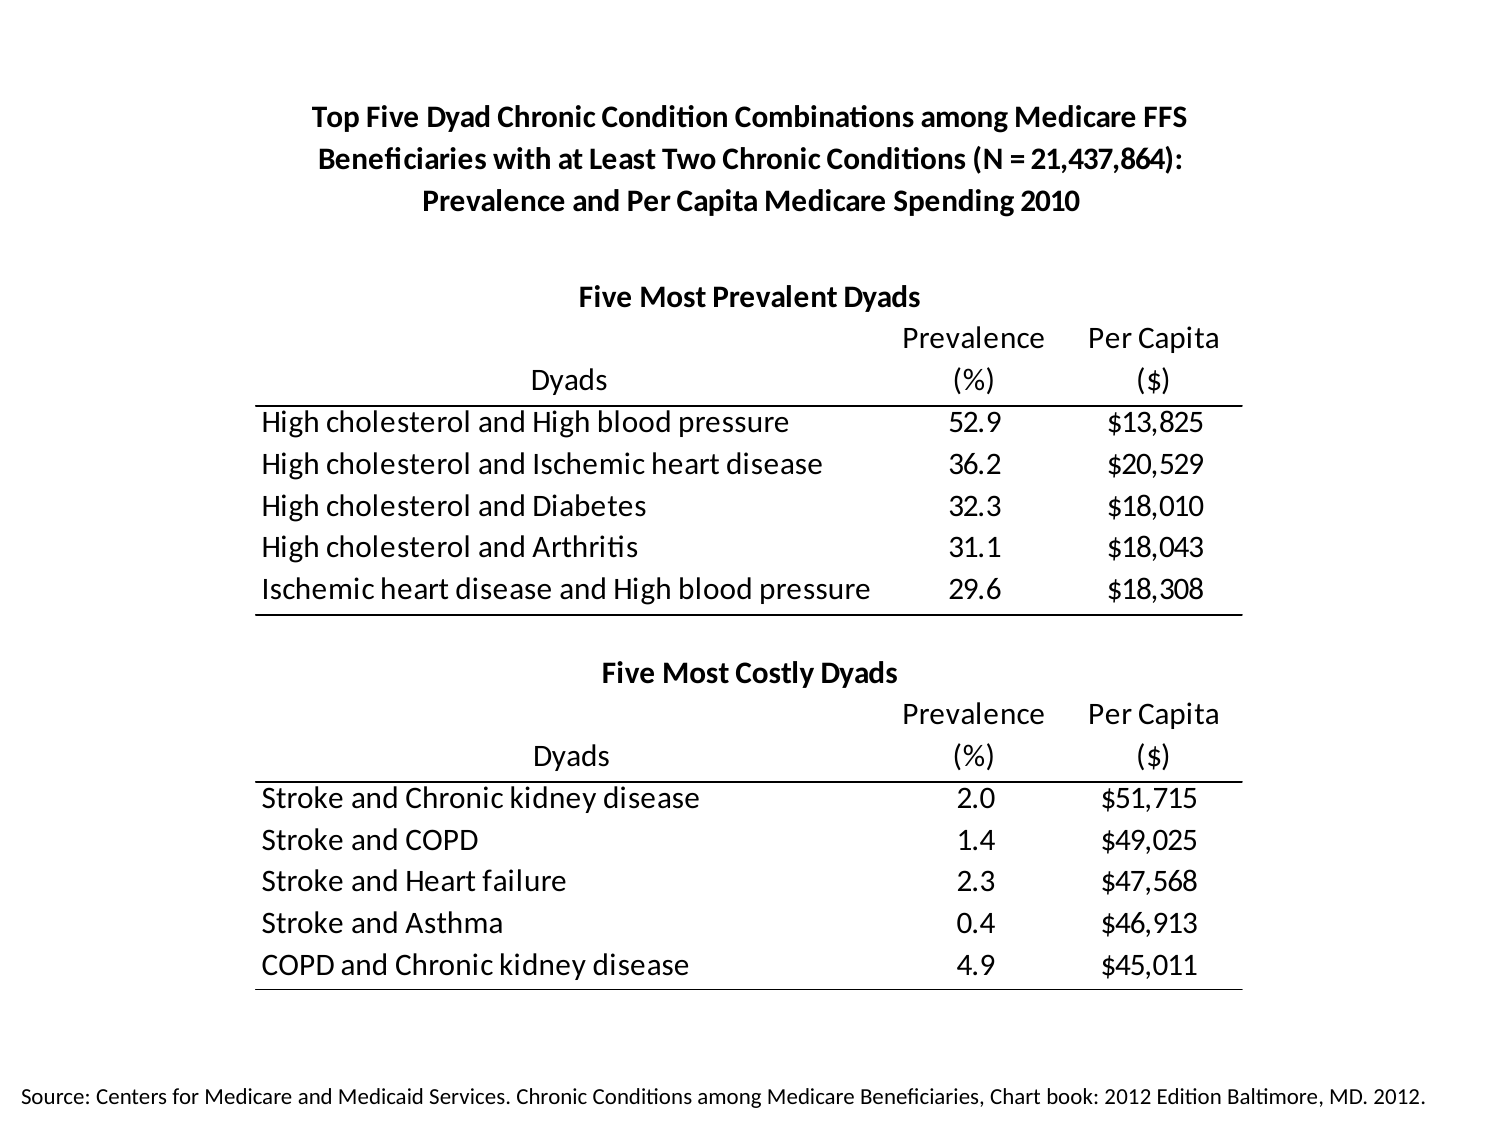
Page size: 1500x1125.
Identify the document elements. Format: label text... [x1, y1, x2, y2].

picture [255, 99, 1245, 992]
footer Source: Centers for Medicare and Medicaid Services. Chronic Conditions among Medicare Beneficiaries, Chart book: 2012 Edition Baltimore, MD. 2012. [0, 1065, 1450, 1125]
